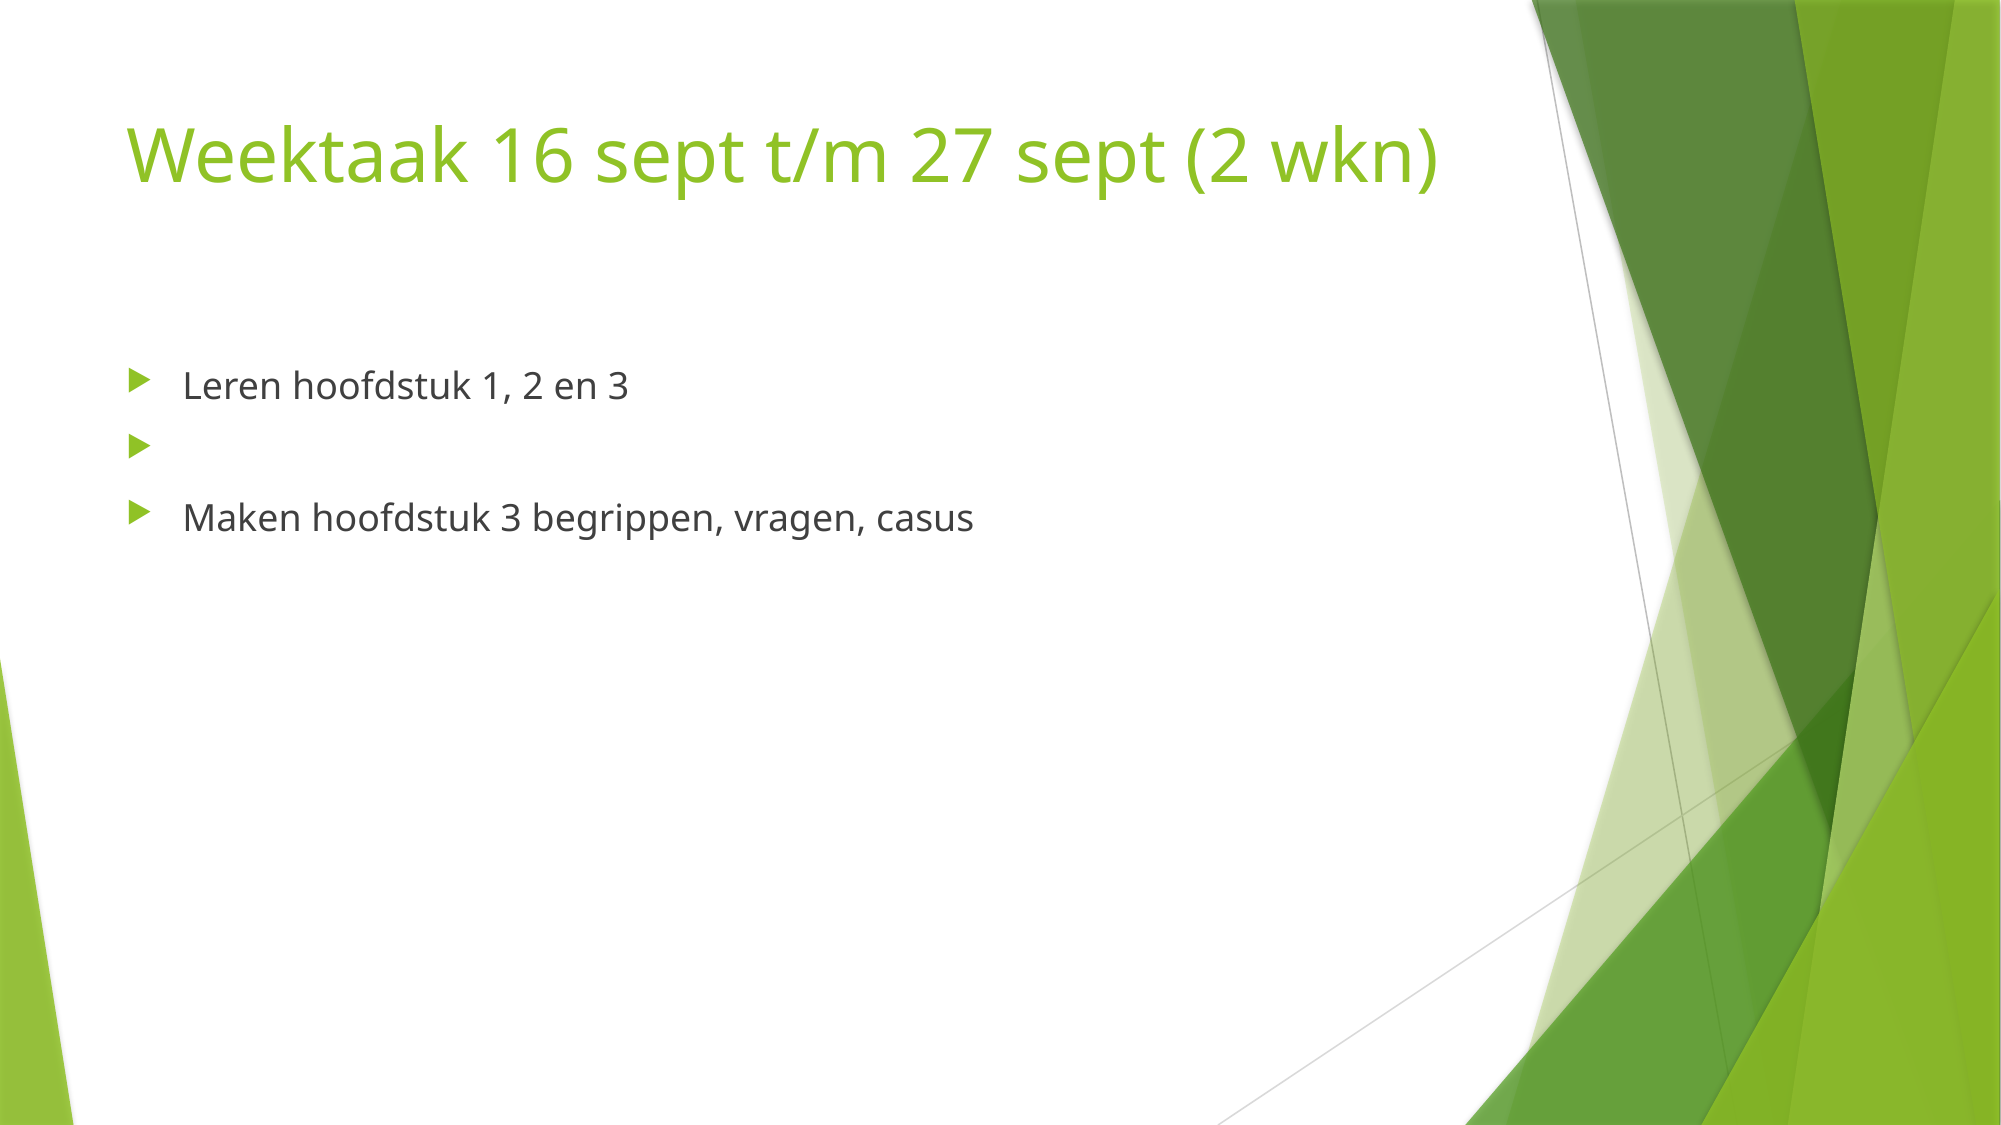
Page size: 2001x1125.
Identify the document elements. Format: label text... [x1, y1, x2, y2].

title Weektaak 16 sept t/m 27 sept (2 wkn) [111, 99, 1522, 317]
list Leren hoofdstuk 1, 2 en 3 Maken hoofdstuk 3 begrippen, vragen, casus [111, 354, 1522, 992]
